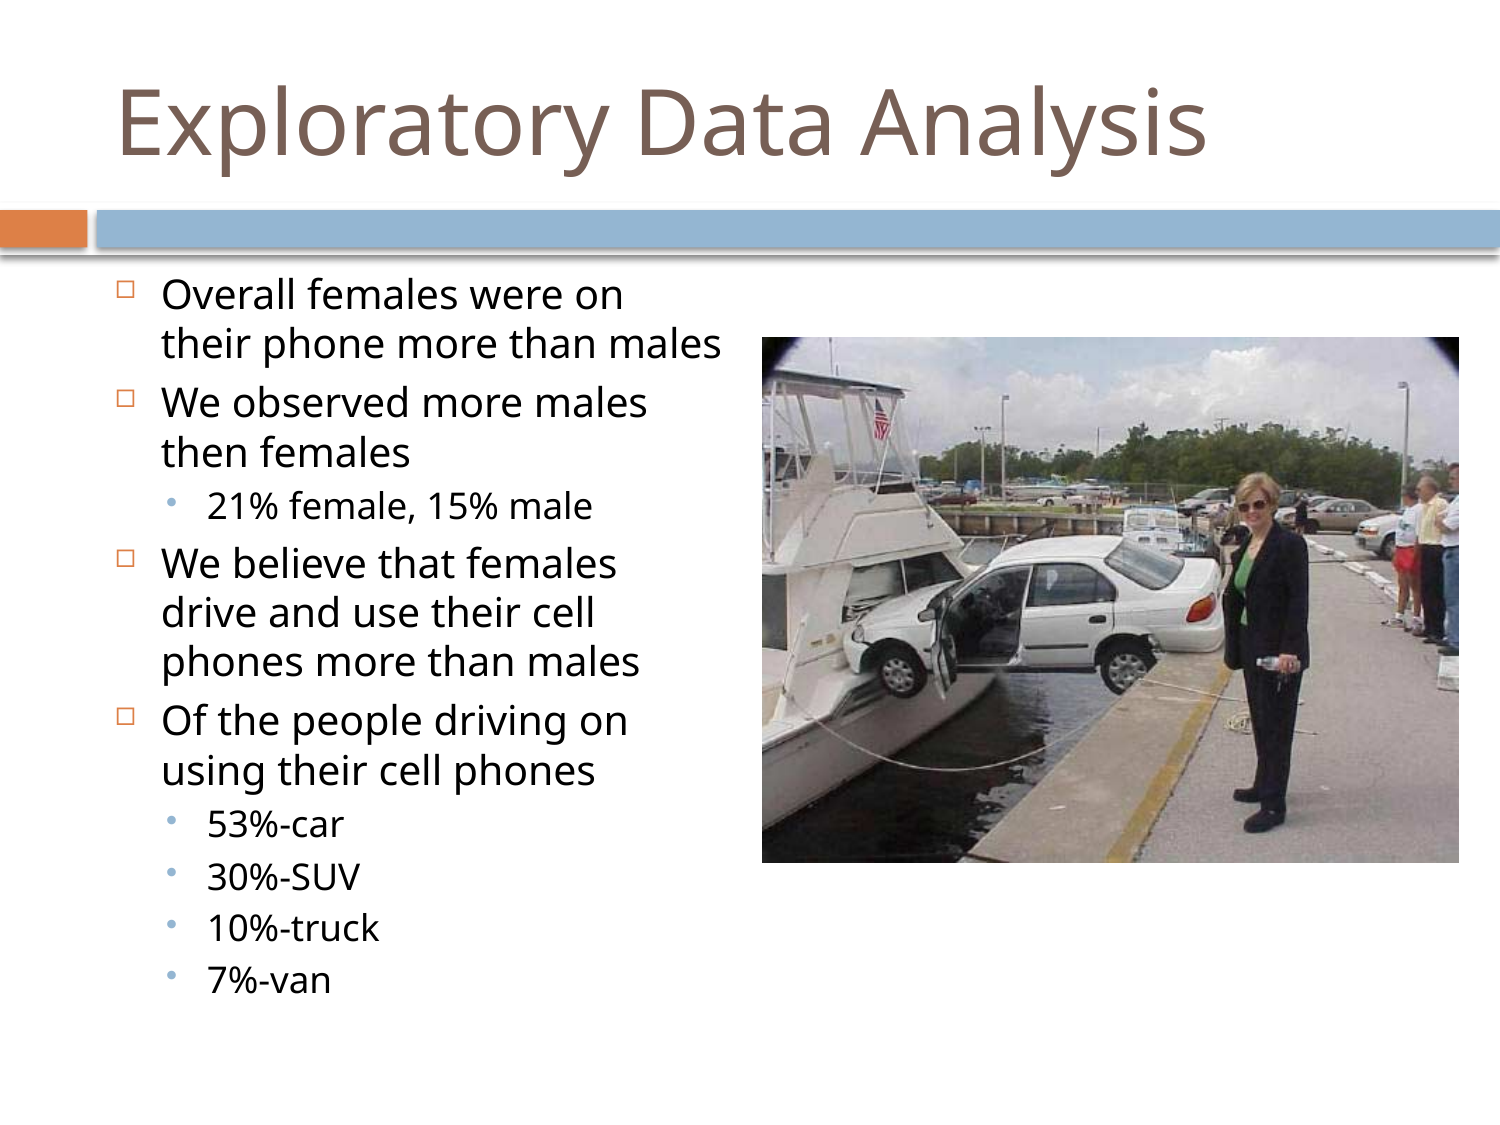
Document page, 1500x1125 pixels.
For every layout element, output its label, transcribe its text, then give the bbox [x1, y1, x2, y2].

picture [762, 337, 1459, 863]
title Exploratory Data Analysis [99, 37, 1438, 200]
list Overall females were on their phone more than males We observed more males then females 21% female, 15% male We believe that females drive and use their cell phones more than males Of the people driving on using their cell phones 53%-car 30%-SUV 10%-truck 7%-van [99, 260, 738, 1011]
